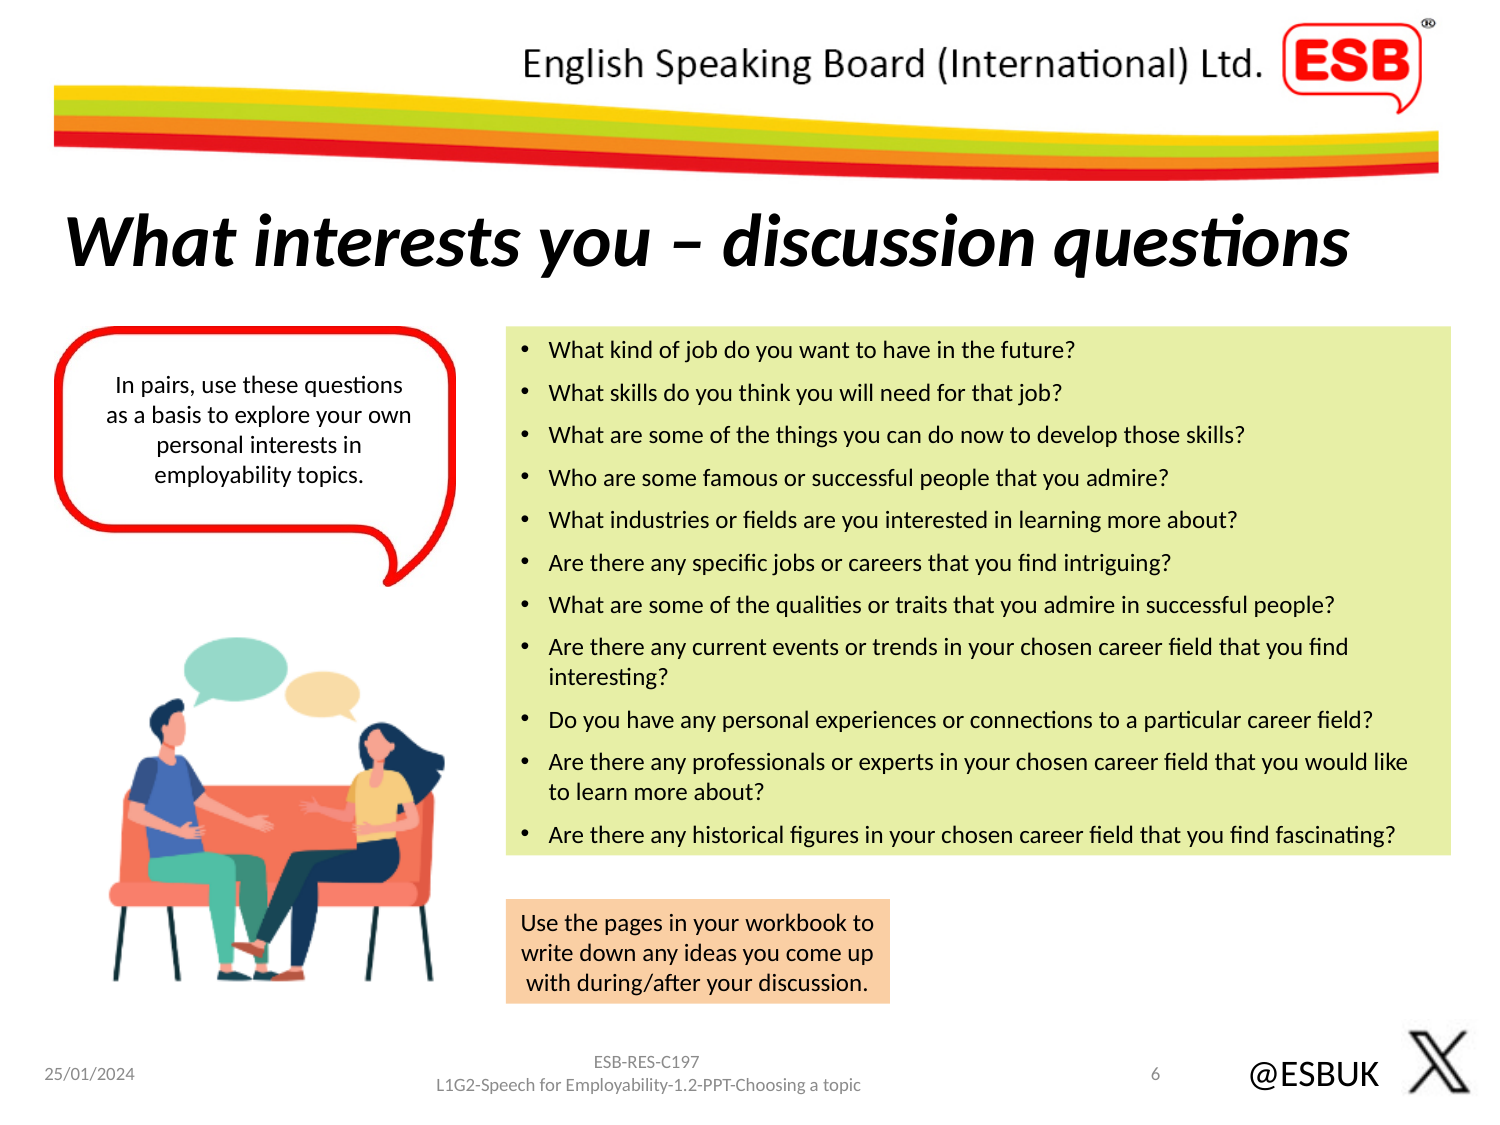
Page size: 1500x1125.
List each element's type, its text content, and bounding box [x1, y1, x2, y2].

footer ESB-RES-C197 L1G2-Speech for Employability-1.2-PPT-Choosing a topic [395, 1042, 902, 1103]
picture [0, 0, 1500, 189]
text_box Use the pages in your workbook to write down any ideas you come up with during/after your discussion. [505, 899, 890, 1004]
title What interests you – discussion questions [48, 159, 1431, 327]
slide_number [29, 1042, 367, 1103]
text_box What kind of job do you want to have in the future? What skills do you think you will need for that job? What are some of the things you can do now to develop those skills? Who are some famous or successful people that you admire? What industries or fields are you interested in learning more about? Are there any specific jobs or careers that you find intriguing? What are some of the qualities or traits that you admire in successful people? Are there any current events or trends in your chosen career field that you find interesting? Do you have any personal experiences or connections to a particular career field? Are there any professionals or experts in your chosen career field that you would like to learn more about? Are there any historical figures in your chosen career field that you find fascinating? [505, 326, 1451, 856]
picture [92, 608, 459, 1005]
picture [1401, 1019, 1482, 1106]
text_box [54, 326, 456, 587]
slide_number 6 [930, 1042, 1176, 1103]
